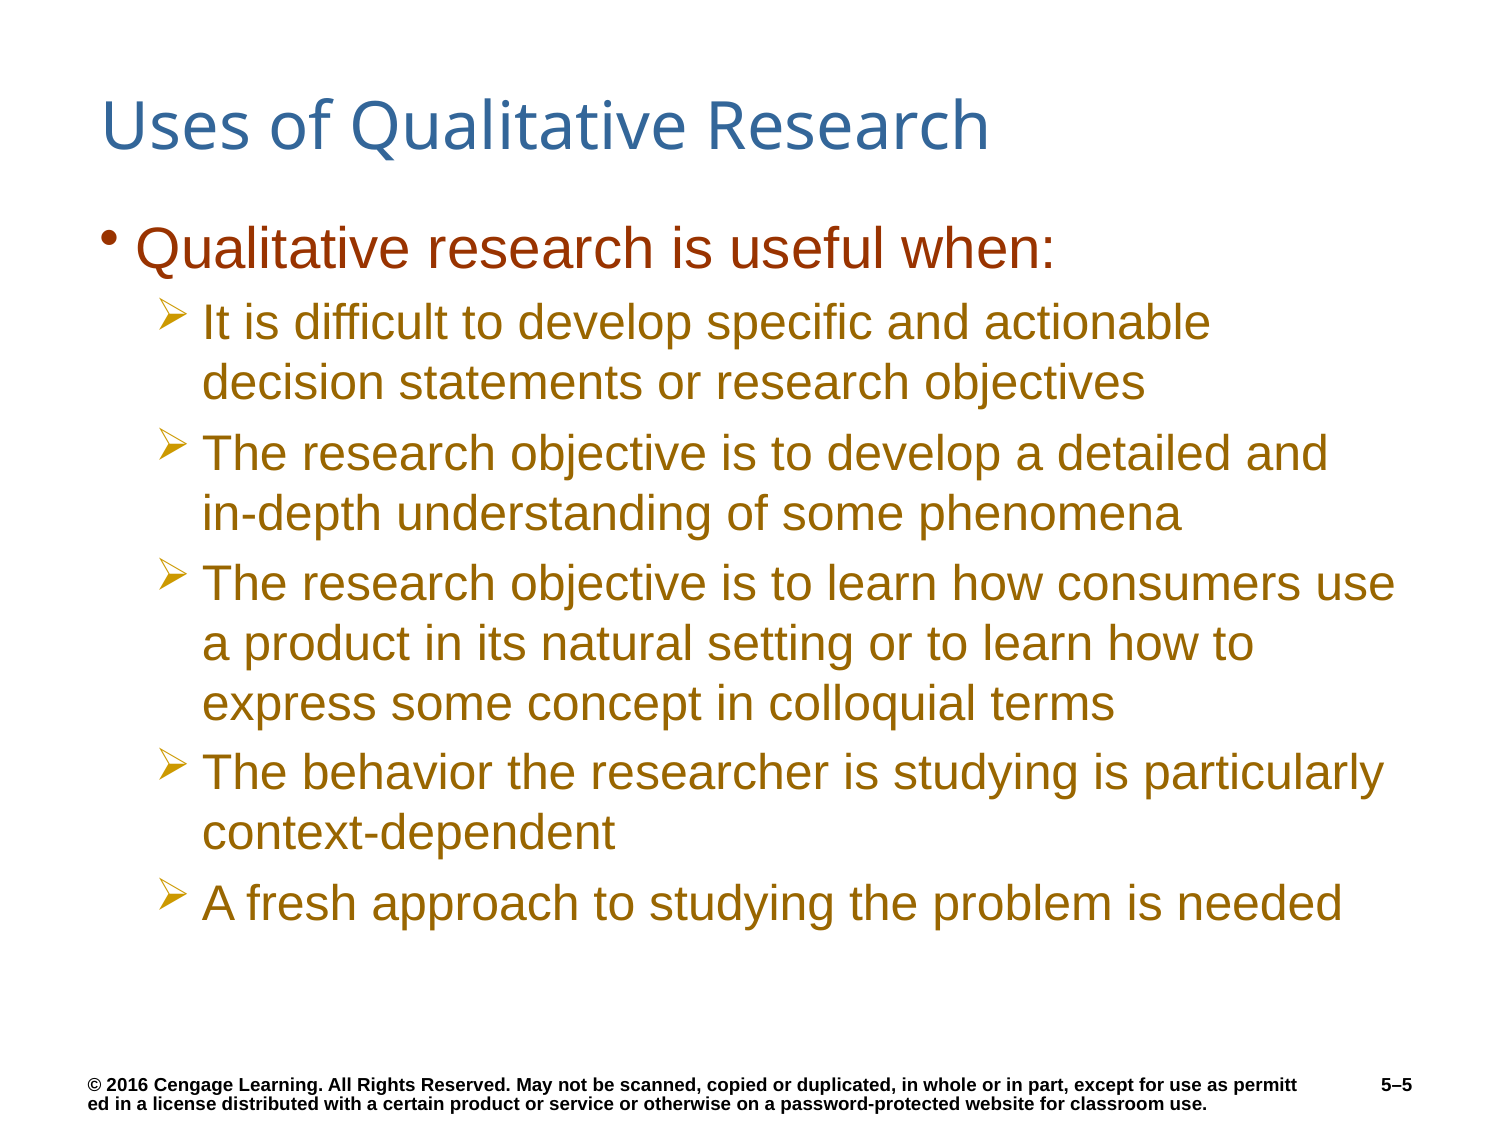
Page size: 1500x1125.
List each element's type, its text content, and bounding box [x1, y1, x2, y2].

slide_number 5–5 [1050, 1042, 1413, 1103]
list Qualitative research is useful when: It is difficult to develop specific and actionable decision statements or research objectives The research objective is to develop a detailed and in-depth understanding of some phenomena The research objective is to learn how consumers use a product in its natural setting or to learn how to express some concept in colloquial terms The behavior the researcher is studying is particularly context-dependent A fresh approach to studying the problem is needed [84, 202, 1414, 1013]
title Uses of Qualitative Research [85, 75, 1411, 171]
footer © 2016 Cengage Learning. All Rights Reserved. May not be scanned, copied or duplicated, in whole or in part, except for use as permitted in a license distributed with a certain product or service or otherwise on a password-protected website for classroom use. [87, 1057, 1050, 1103]
